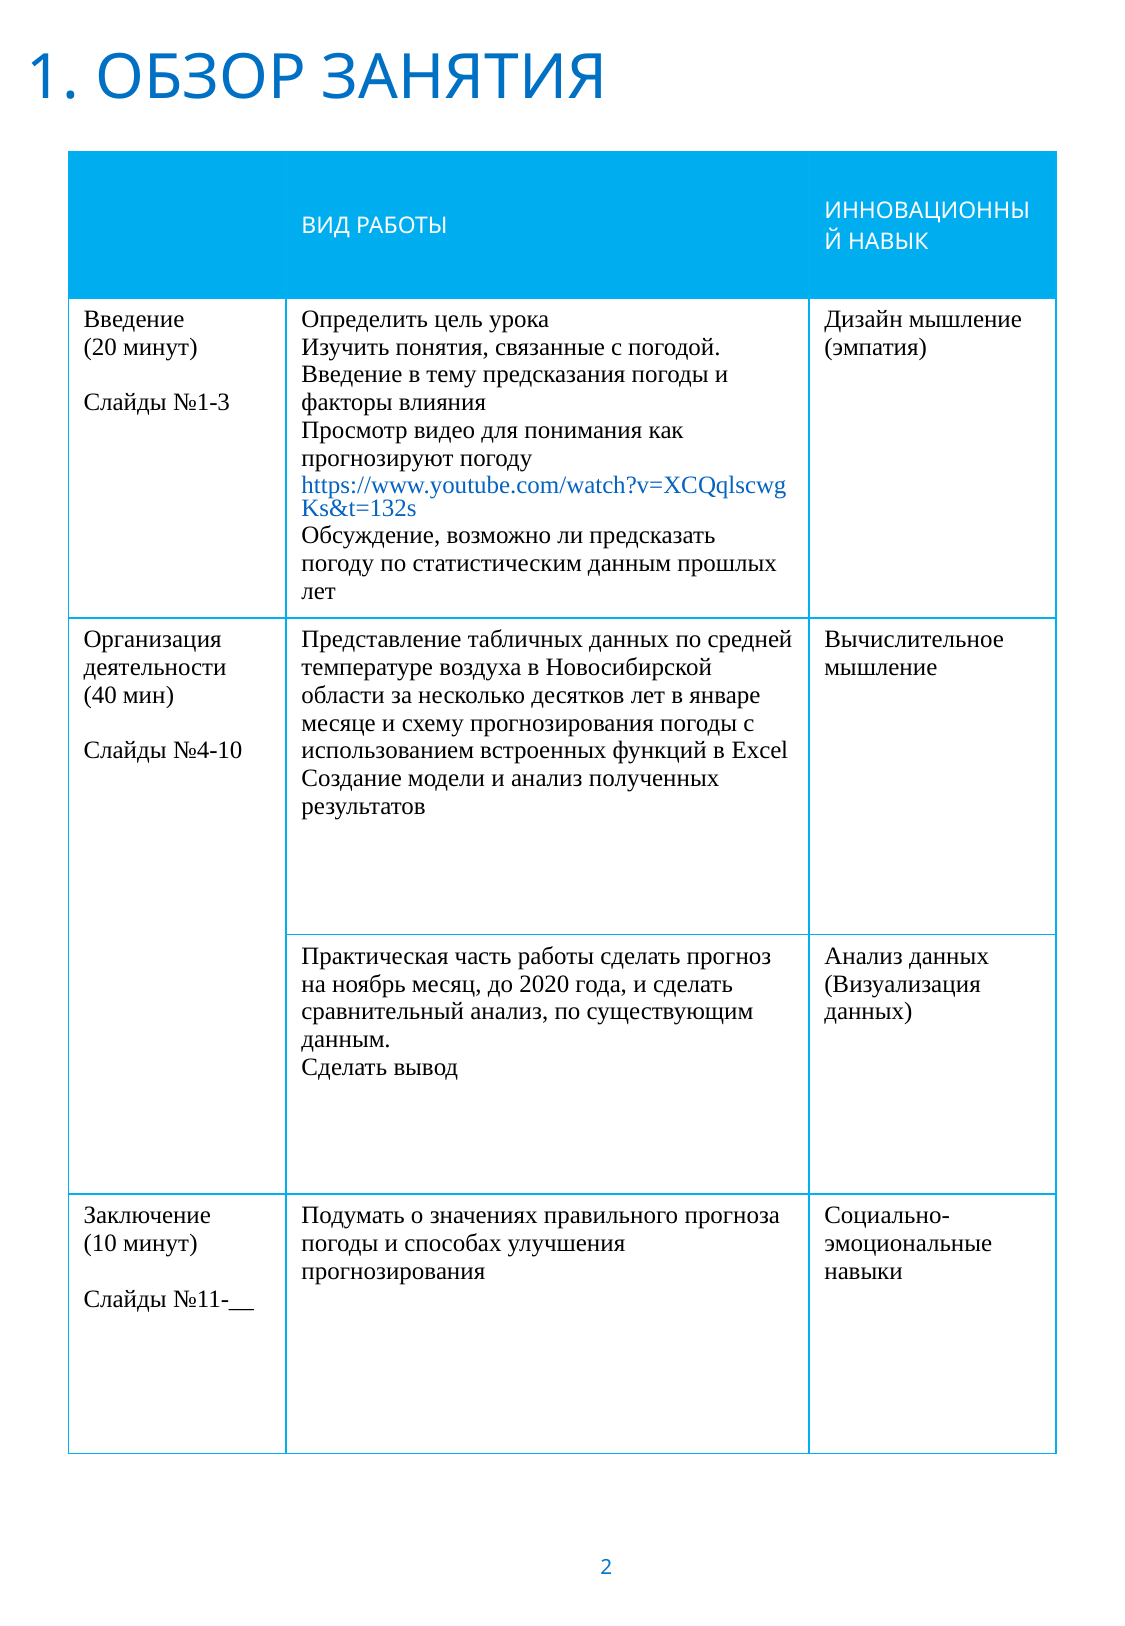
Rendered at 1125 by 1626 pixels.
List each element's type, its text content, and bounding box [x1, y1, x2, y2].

table_cell Заключение (10 минут) Слайды №11-__ [69, 1195, 285, 1453]
table_header [69, 153, 285, 297]
table_cell Организация деятельности (40 мин) Слайды №4-10 [69, 619, 285, 1193]
text_box 2 [495, 1546, 627, 1590]
table_cell Практическая часть работы сделать прогноз на ноябрь месяц, до 2020 года, и сделать сравнительный анализ, по существующим данным. Сделать вывод [287, 935, 808, 1193]
text_box 1. ОБЗОР ЗАНЯТИЯ [24, 34, 729, 112]
table_cell Подумать о значениях правильного прогноза погоды и способах улучшения прогнозирования [287, 1195, 808, 1453]
table_header ВИД РАБОТЫ [287, 153, 808, 297]
table_cell Дизайн мышление (эмпатия) [810, 299, 1055, 617]
table_cell Социально- эмоциональные навыки [810, 1195, 1055, 1453]
table_cell Введение (20 минут) Слайды №1-3 [69, 299, 285, 617]
table_cell Определить цель урока Изучить понятия, связанные с погодой. Введение в тему предсказания погоды и факторы влияния Просмотр видео для понимания как прогнозируют погоду https://www.youtube.com/watch?v=XCQqlscwgKs&t=132s Обсуждение, возможно ли предсказать погоду по статистическим данным прошлых лет [287, 299, 808, 617]
table_cell Вычислительное мышление [810, 619, 1055, 934]
table_cell Анализ данных (Визуализация данных) [810, 935, 1055, 1193]
table_cell Представление табличных данных по средней температуре воздуха в Новосибирской области за несколько десятков лет в январе месяце и схему прогнозирования погоды с использованием встроенных функций в Excel Создание модели и анализ полученных результатов [287, 619, 808, 934]
table_header ИННОВАЦИОННЫЙ НАВЫК [810, 153, 1055, 297]
